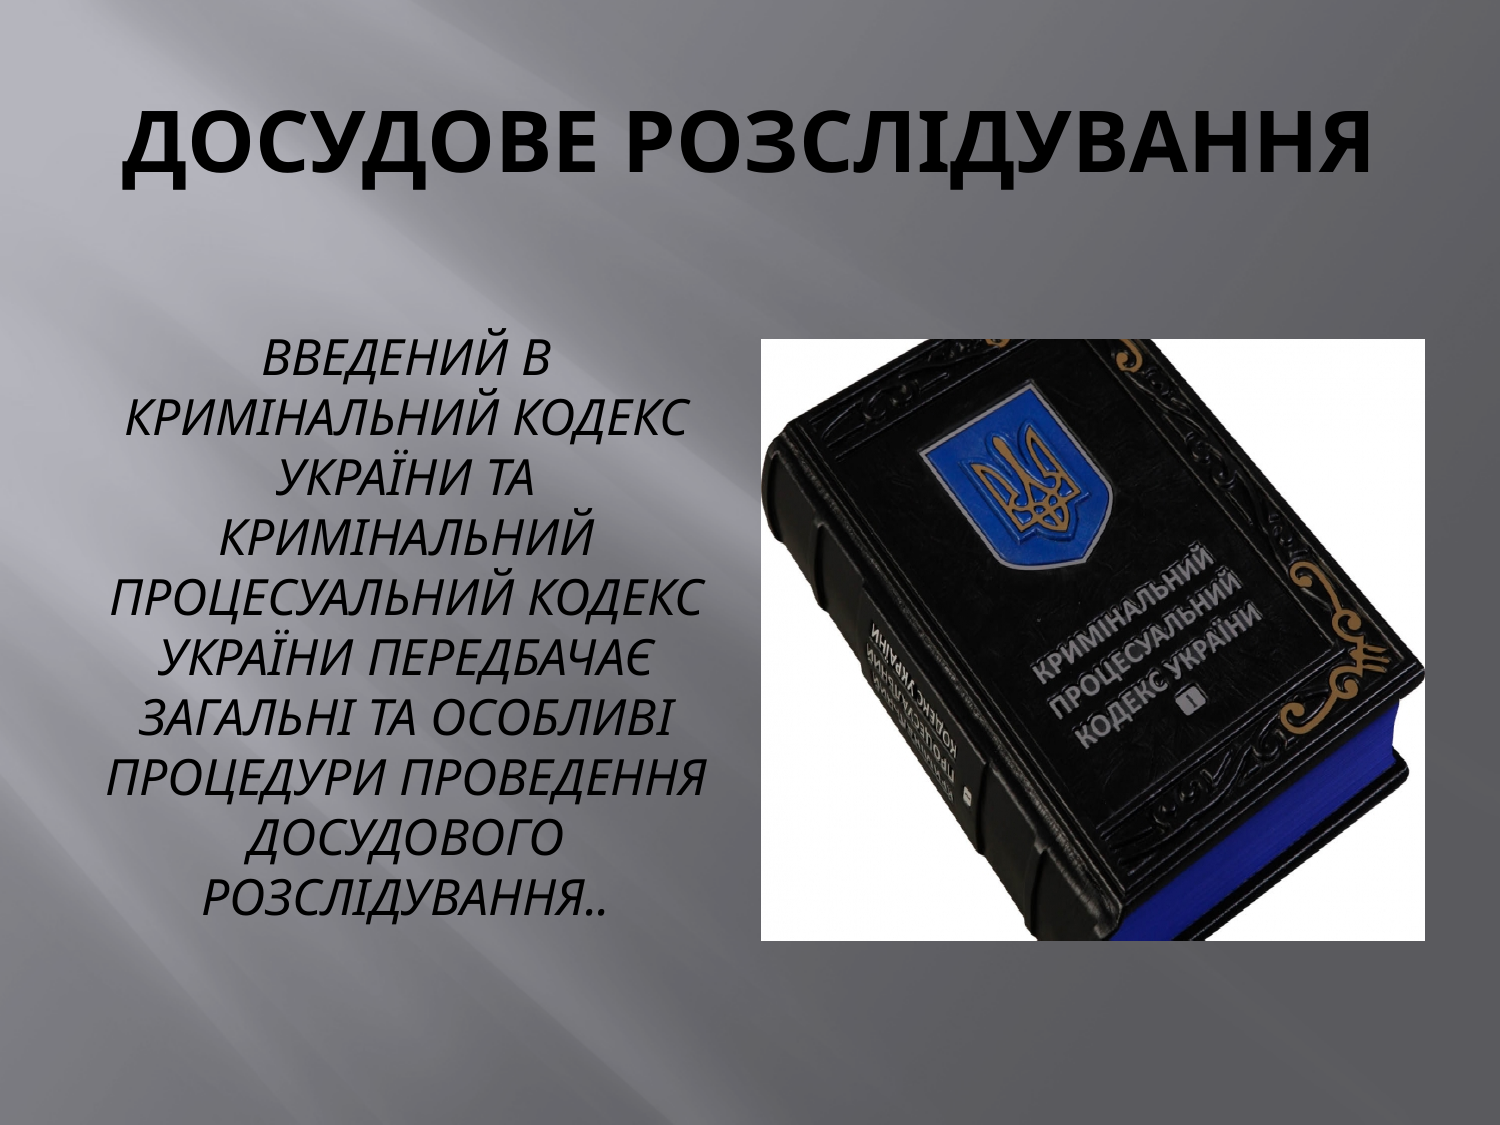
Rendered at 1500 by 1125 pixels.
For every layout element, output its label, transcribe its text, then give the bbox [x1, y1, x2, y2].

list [761, 339, 1425, 941]
list Введений в Кримінальний кодекс України та Кримінальний процесуальний кодекс України передбачає ЗАГАЛЬНІ ТА особливІ процедурИ проведення досудового розслідування.. [75, 251, 738, 1000]
title ДОСУДОВЕ РОЗСЛІДУВАННЯ [75, 44, 1425, 233]
